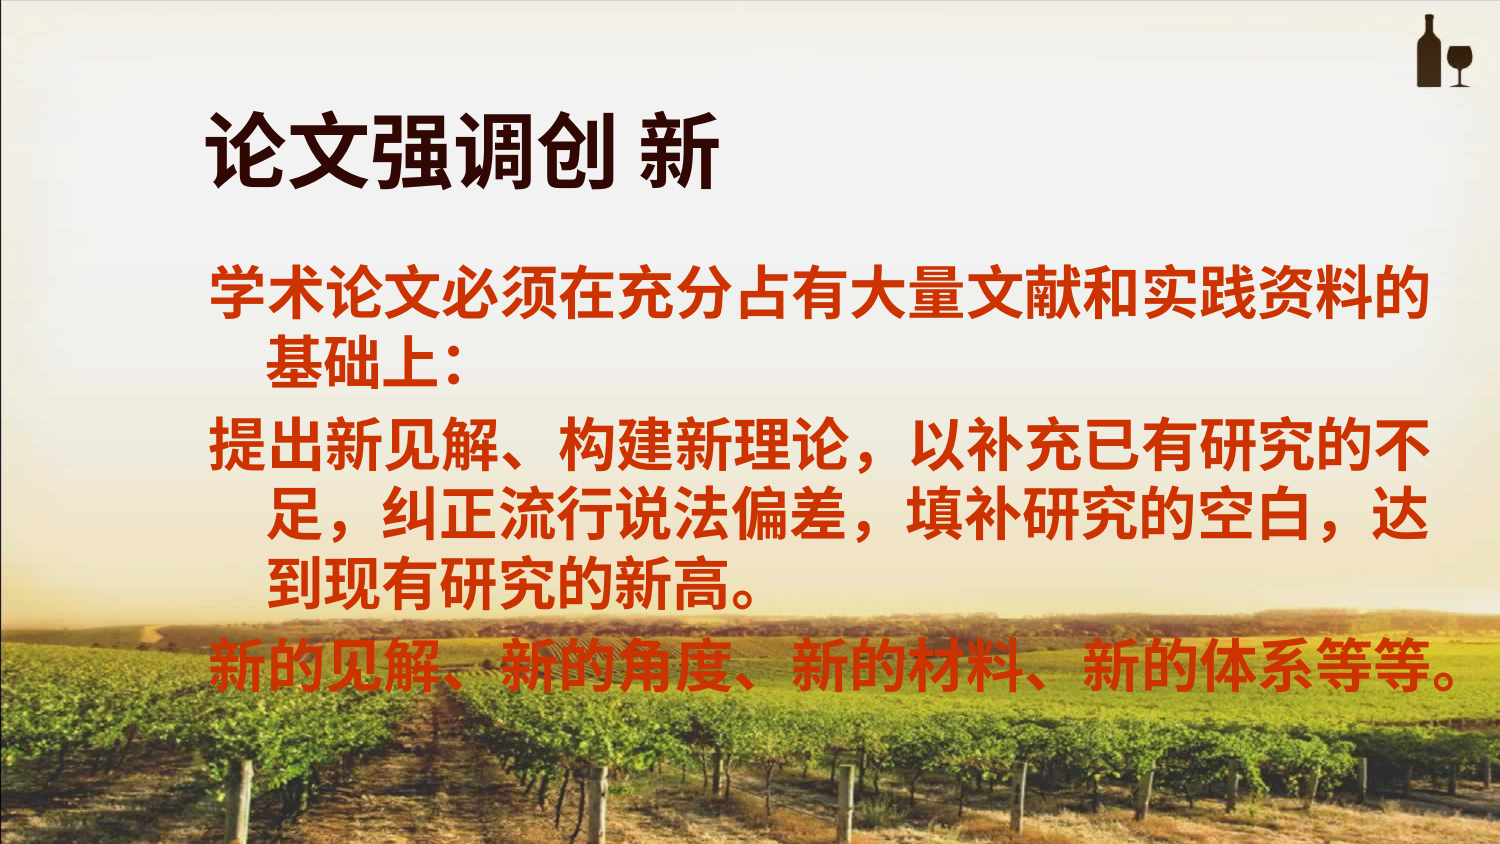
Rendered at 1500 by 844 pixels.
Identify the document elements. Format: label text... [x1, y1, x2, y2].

list 学术论文必须在充分占有大量文献和实践资料的基础上： 提出新见解、构建新理论，以补充已有研究的不足，纠正流行说法偏差，填补研究的空白，达到现有研究的新高。 新的见解、新的角度、新的材料、新的体系等等。 [193, 248, 1470, 755]
picture [0, 0, 1500, 844]
title 论文强调创 新 [188, 26, 1468, 207]
